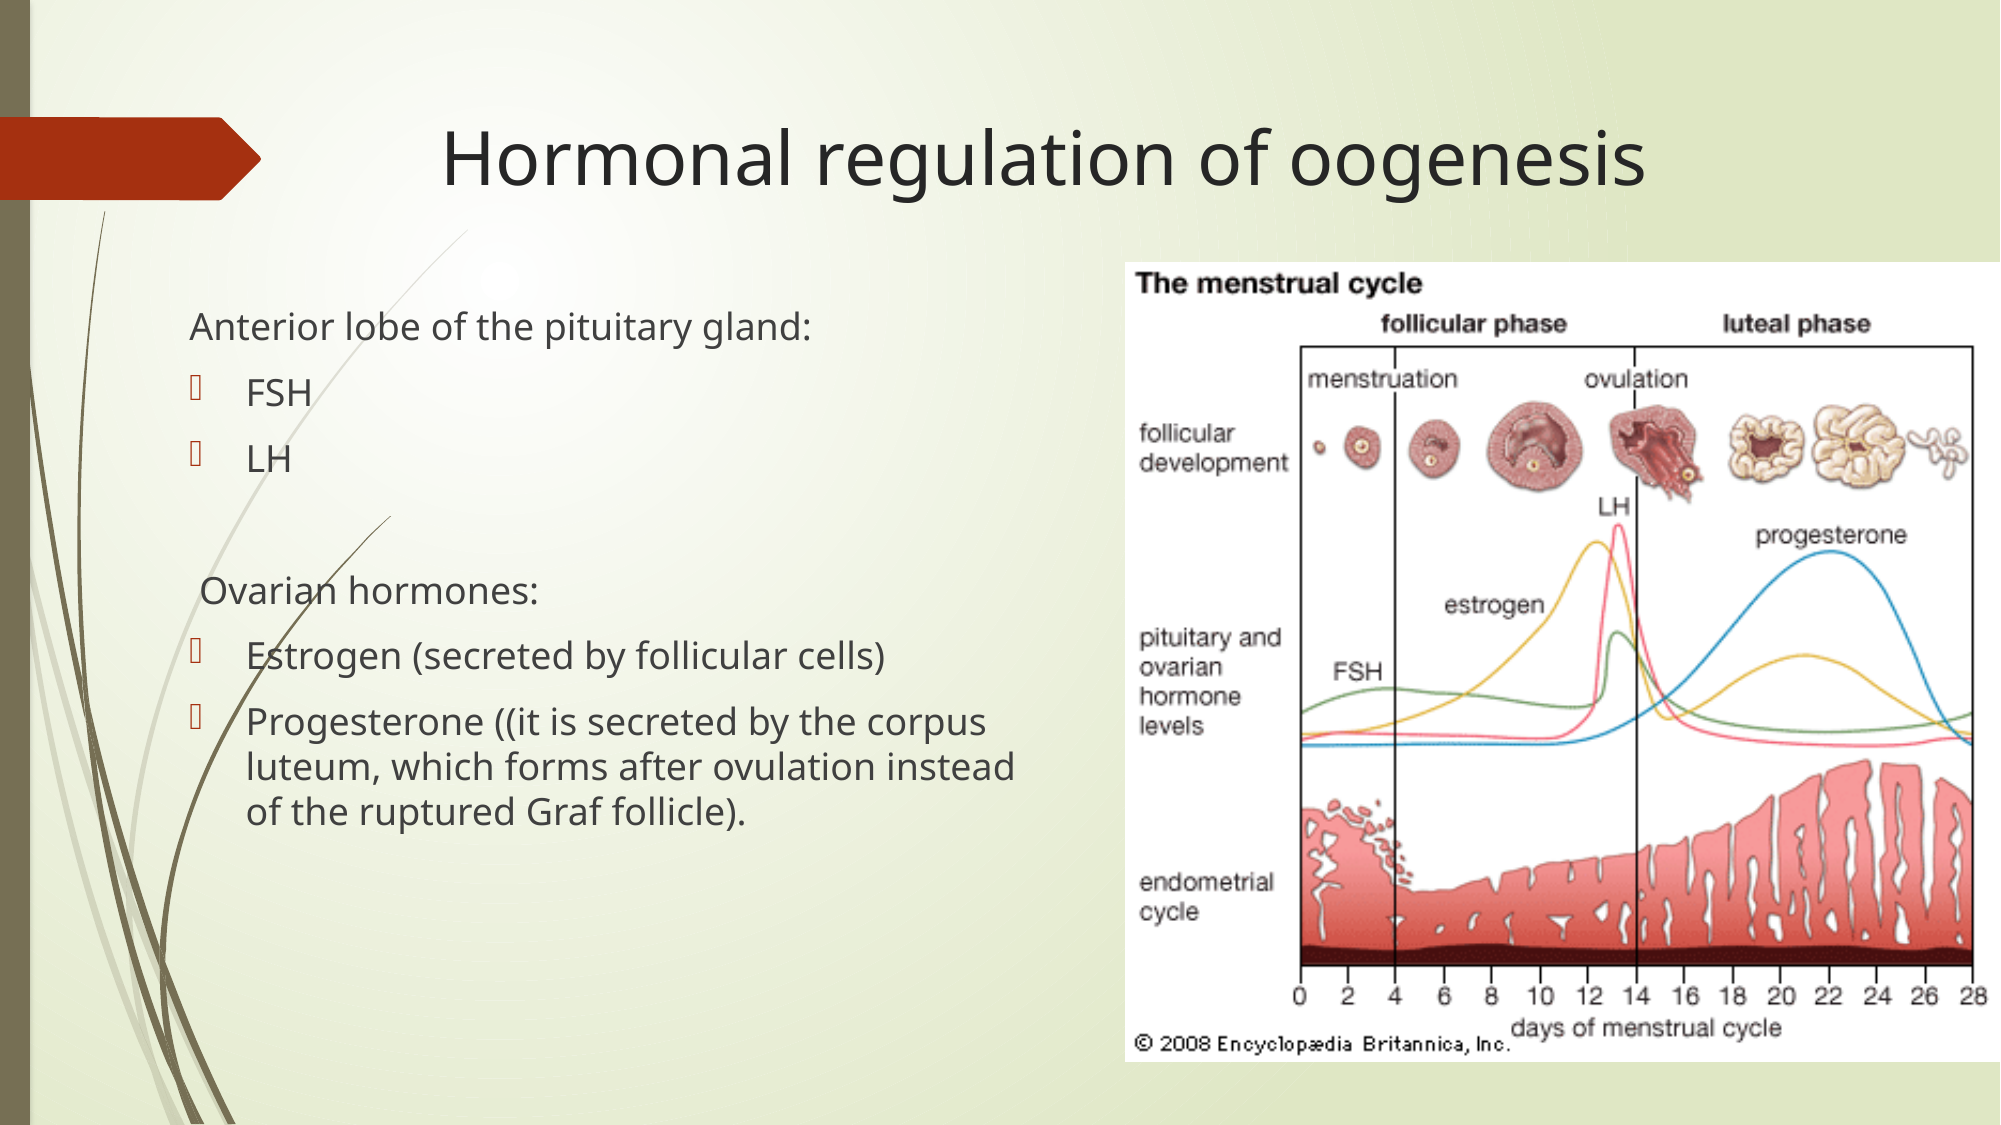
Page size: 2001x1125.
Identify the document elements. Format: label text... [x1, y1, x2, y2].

title Hormonal regulation of oogenesis [425, 102, 1888, 313]
list Anterior lobe of the pituitary gland: FSH LH Ovarian hormones: Estrogen (secreted by follicular cells) Progesterone ((it is secreted by the corpus luteum, which forms after ovulation instead of the ruptured Graf follicle). [174, 295, 1051, 916]
picture [1125, 262, 2000, 1063]
